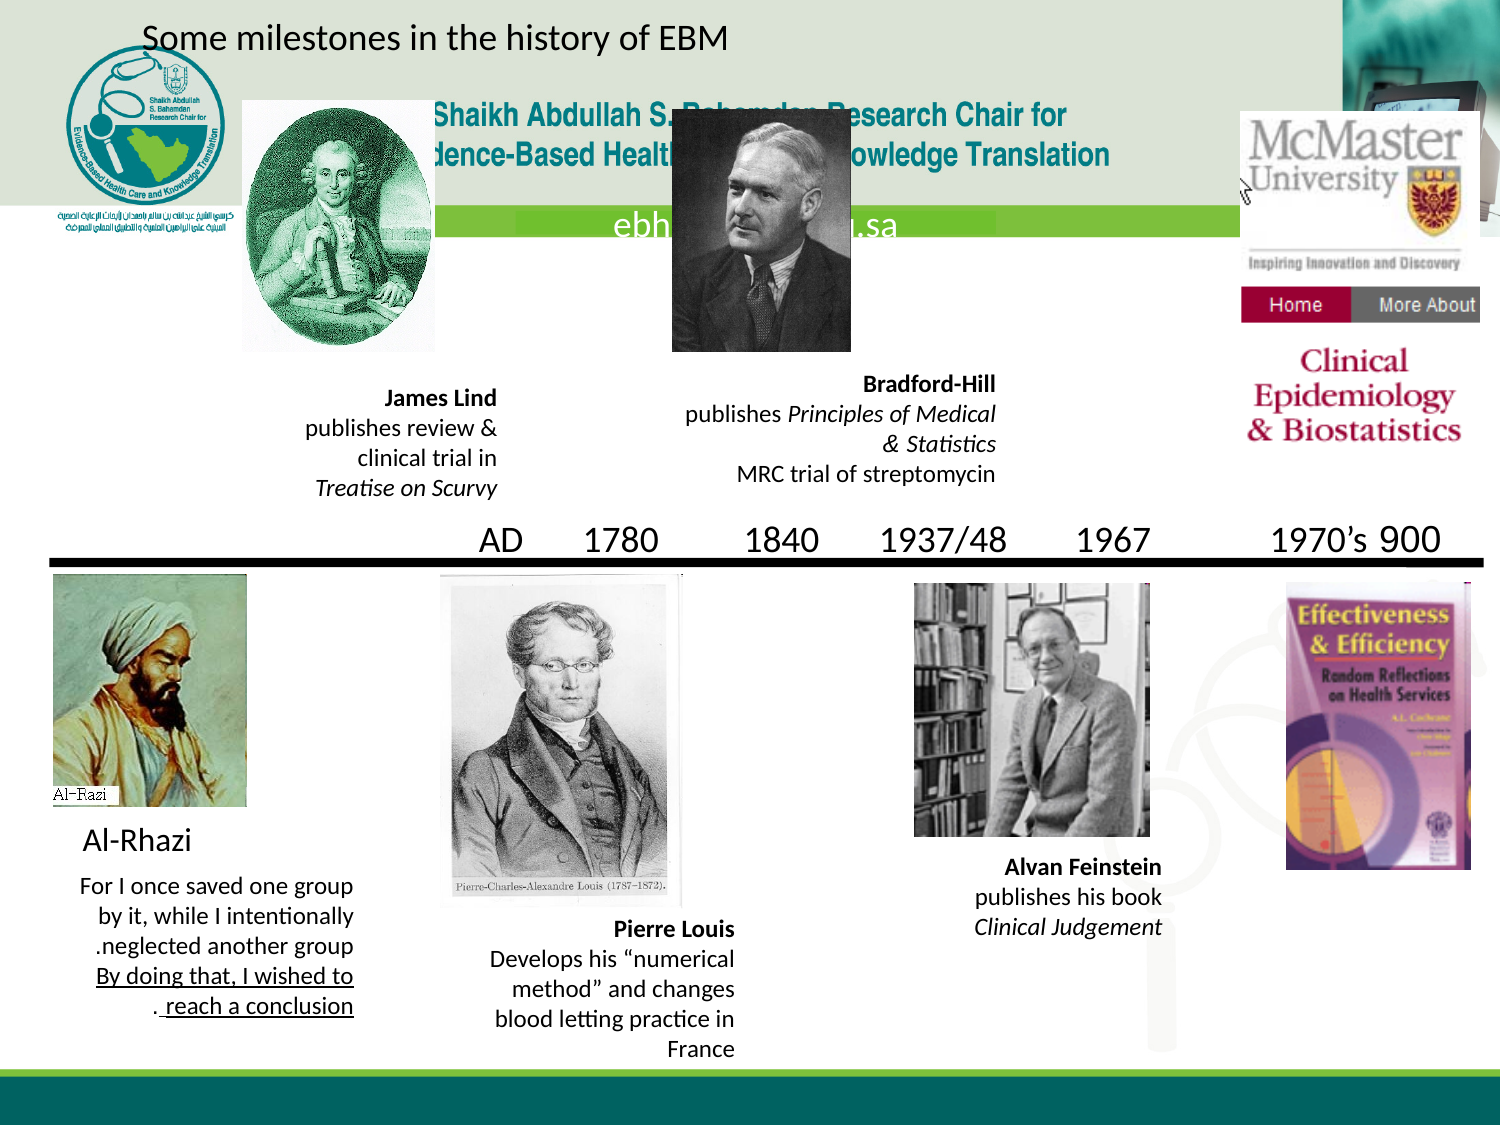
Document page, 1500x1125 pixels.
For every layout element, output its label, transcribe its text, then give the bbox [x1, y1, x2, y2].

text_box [236, 99, 513, 510]
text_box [440, 574, 751, 1101]
text_box Some milestones in the history of EBM [126, 5, 745, 66]
text_box For I once saved one group by it, while I intentionally neglected another group. By doing that, I wished to reach a conclusion . [44, 862, 369, 1027]
text_box Al-Rhazi [67, 816, 208, 866]
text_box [1239, 111, 1480, 870]
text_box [651, 109, 1012, 496]
text_box 900 AD 1780 1840 1937/48 1967 1970’s [46, 507, 1234, 567]
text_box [900, 583, 1178, 948]
picture [0, 0, 1500, 1125]
